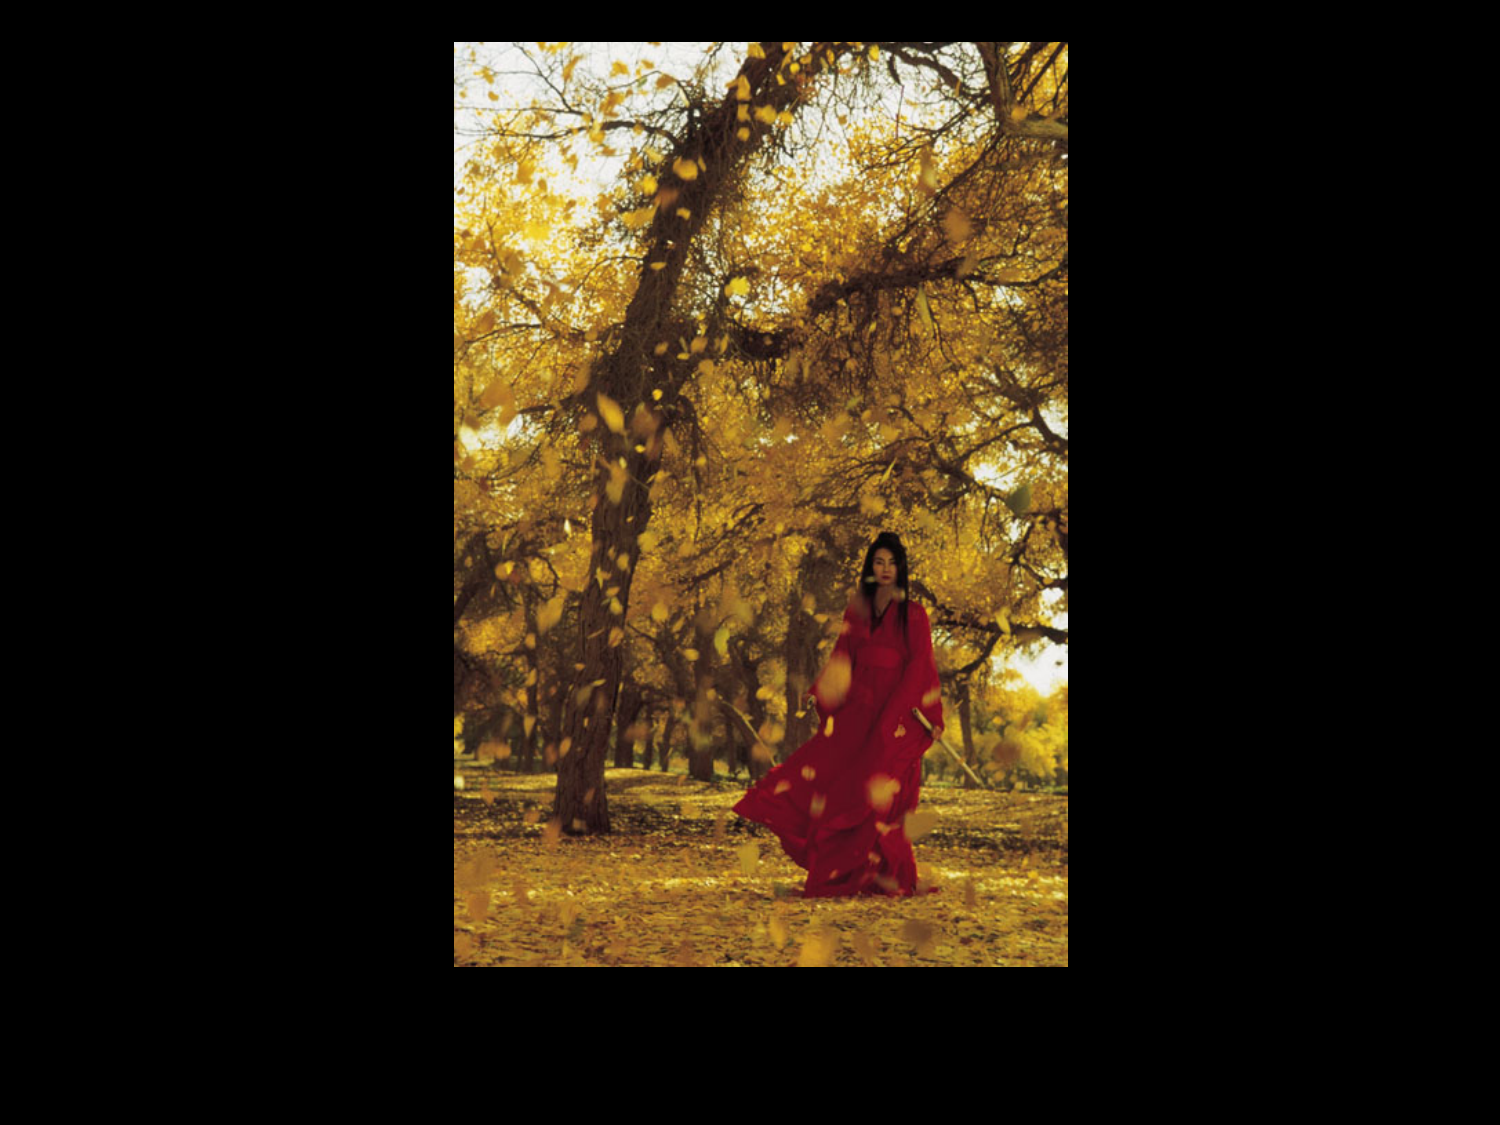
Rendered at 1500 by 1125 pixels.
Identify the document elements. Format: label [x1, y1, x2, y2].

picture [454, 42, 1068, 967]
